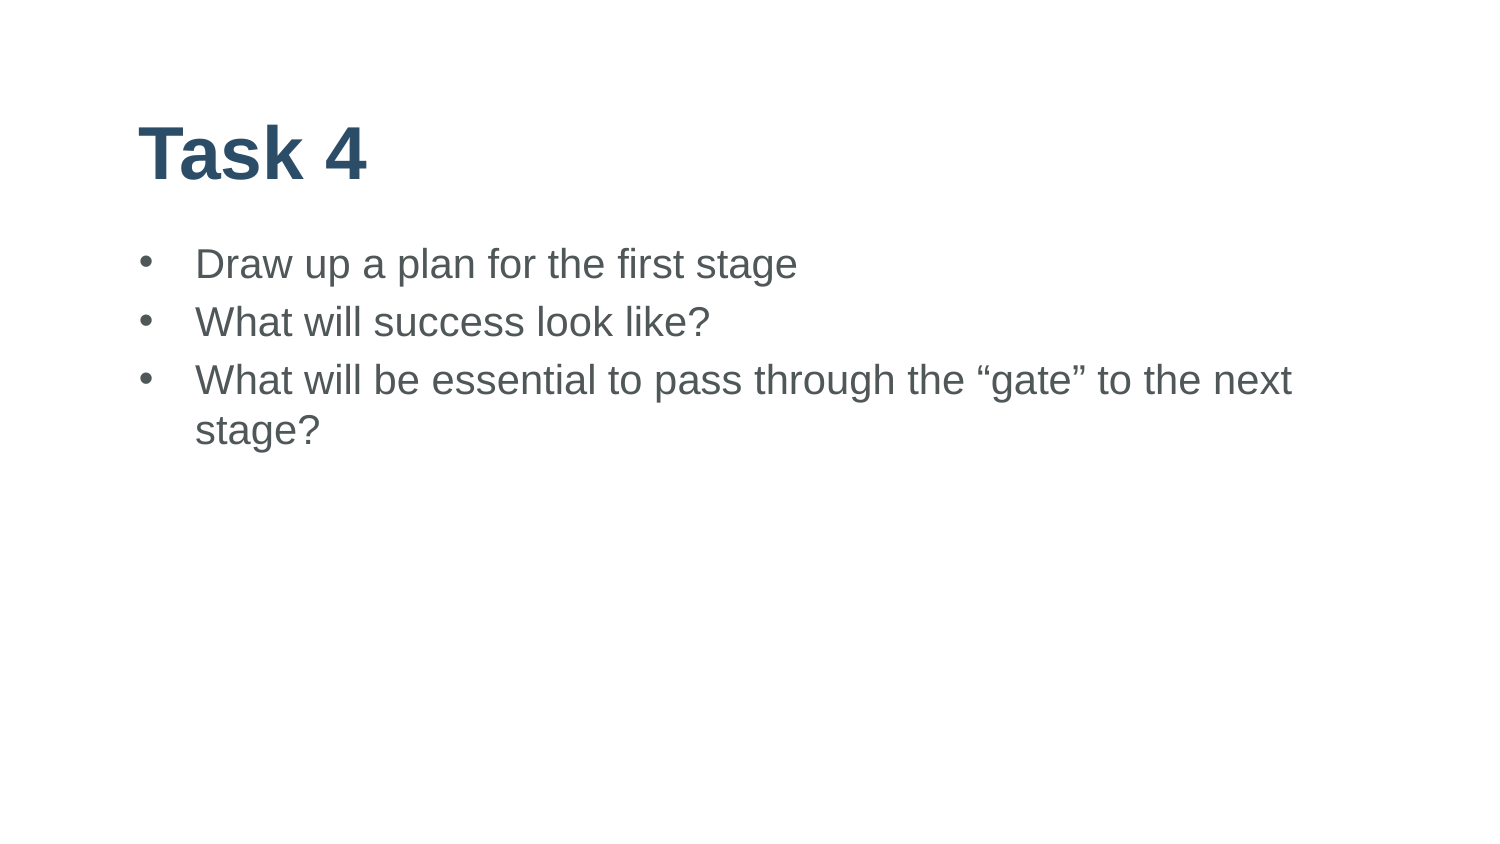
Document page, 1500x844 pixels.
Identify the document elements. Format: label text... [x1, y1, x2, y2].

list Draw up a plan for the first stage What will success look like? What will be essential to pass through the “gate” to the next stage? [123, 228, 1412, 678]
title Task 4 [123, 79, 1412, 220]
